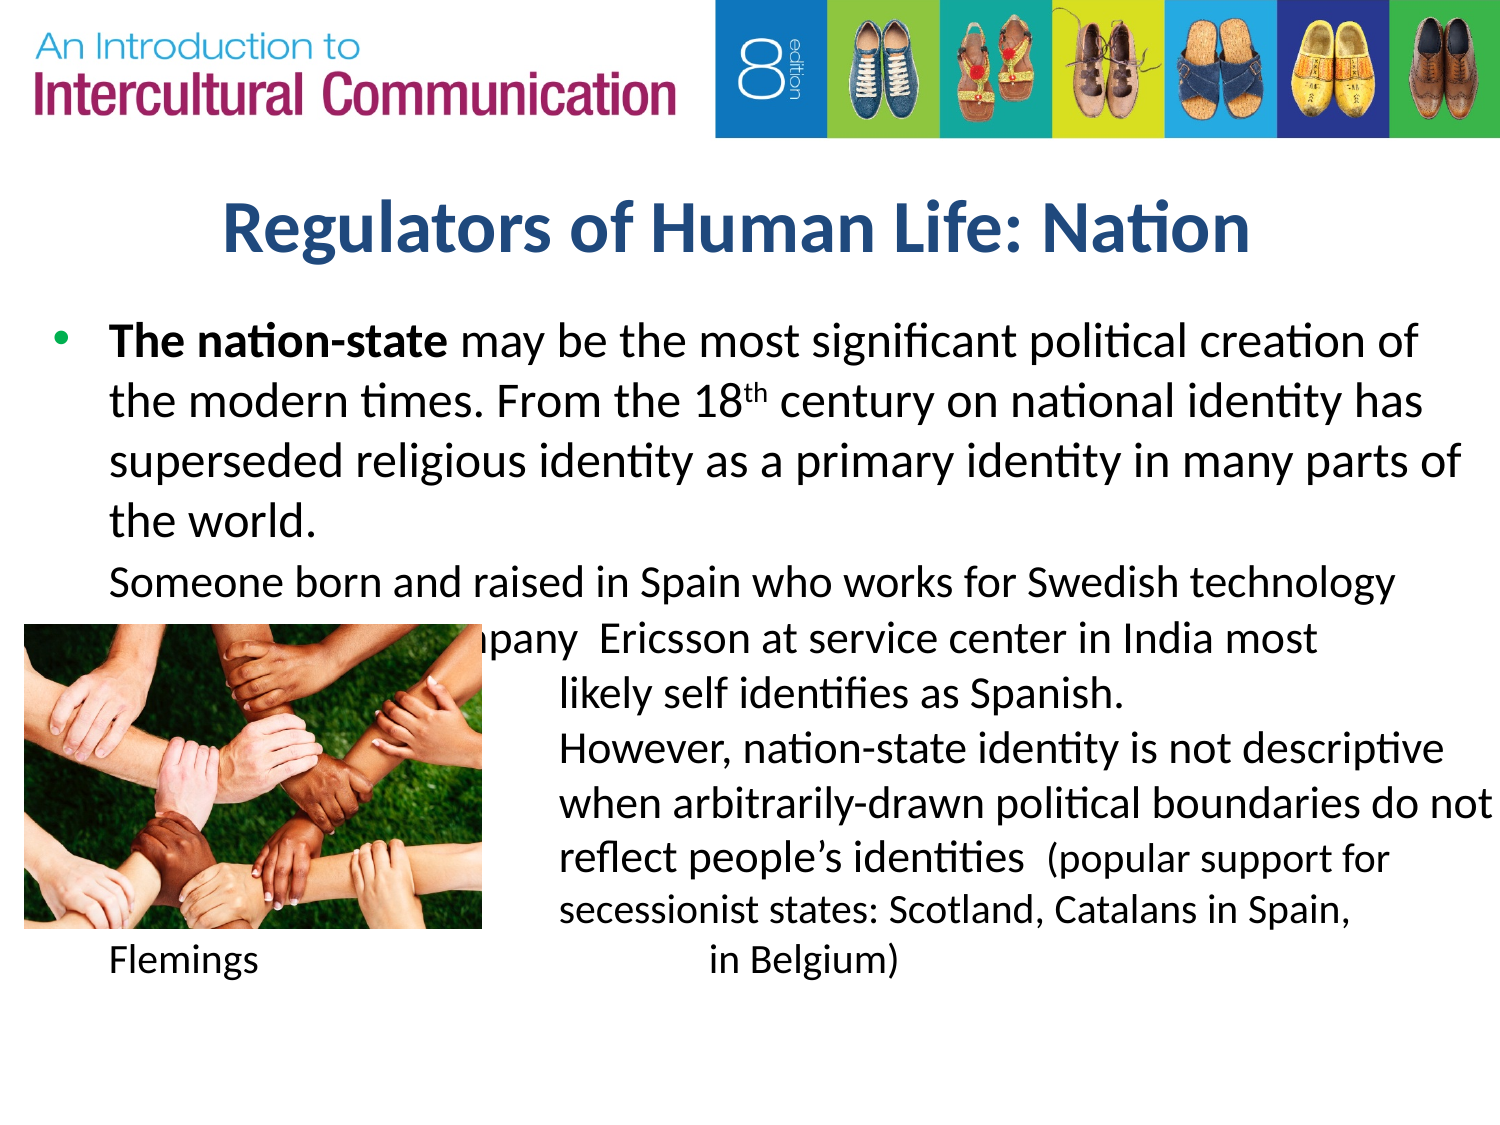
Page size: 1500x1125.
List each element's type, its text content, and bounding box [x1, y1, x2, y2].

title Regulators of Human Life: Nation [0, 162, 1488, 283]
picture [0, 0, 1500, 1125]
list The nation-state may be the most significant political creation of the modern times. From the 18th century on national identity has superseded religious identity as a primary identity in many parts of the world. Someone born and raised in Spain who works for Swedish technology company Ericsson at service center in India most likely self identifies as Spanish. However, nation-state identity is not descriptive when arbitrarily-drawn political boundaries do not reflect people’s identities (popular support for secessionist states: Scotland, Catalans in Spain, Flemings in Belgium) [37, 299, 1500, 1125]
